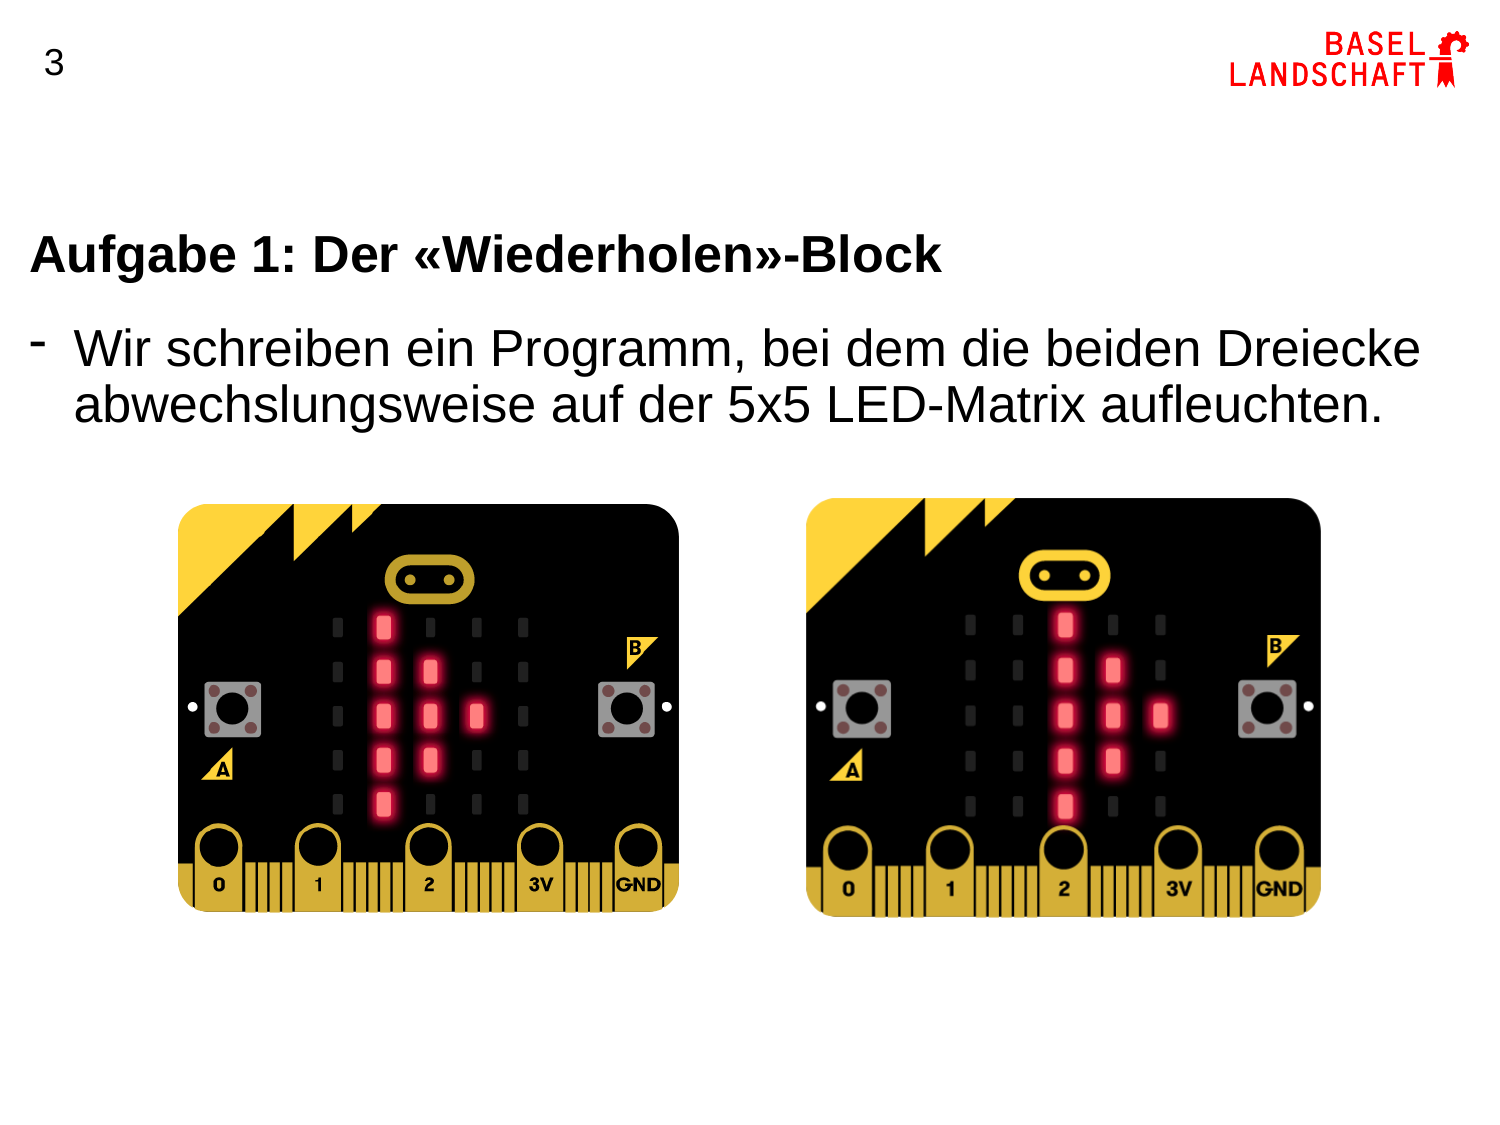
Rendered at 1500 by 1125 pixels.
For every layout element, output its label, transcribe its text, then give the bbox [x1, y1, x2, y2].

picture [819, 31, 1469, 159]
picture [790, 486, 1335, 931]
title Aufgabe 1: Der «Wiederholen»-Block [29, 159, 1471, 281]
picture [156, 486, 699, 931]
slide_number 3 [29, 30, 164, 91]
list Wir schreiben ein Programm, bei dem die beiden Dreiecke abwechslungsweise auf der 5x5 LED-Matrix aufleuchten. [29, 321, 1471, 1096]
